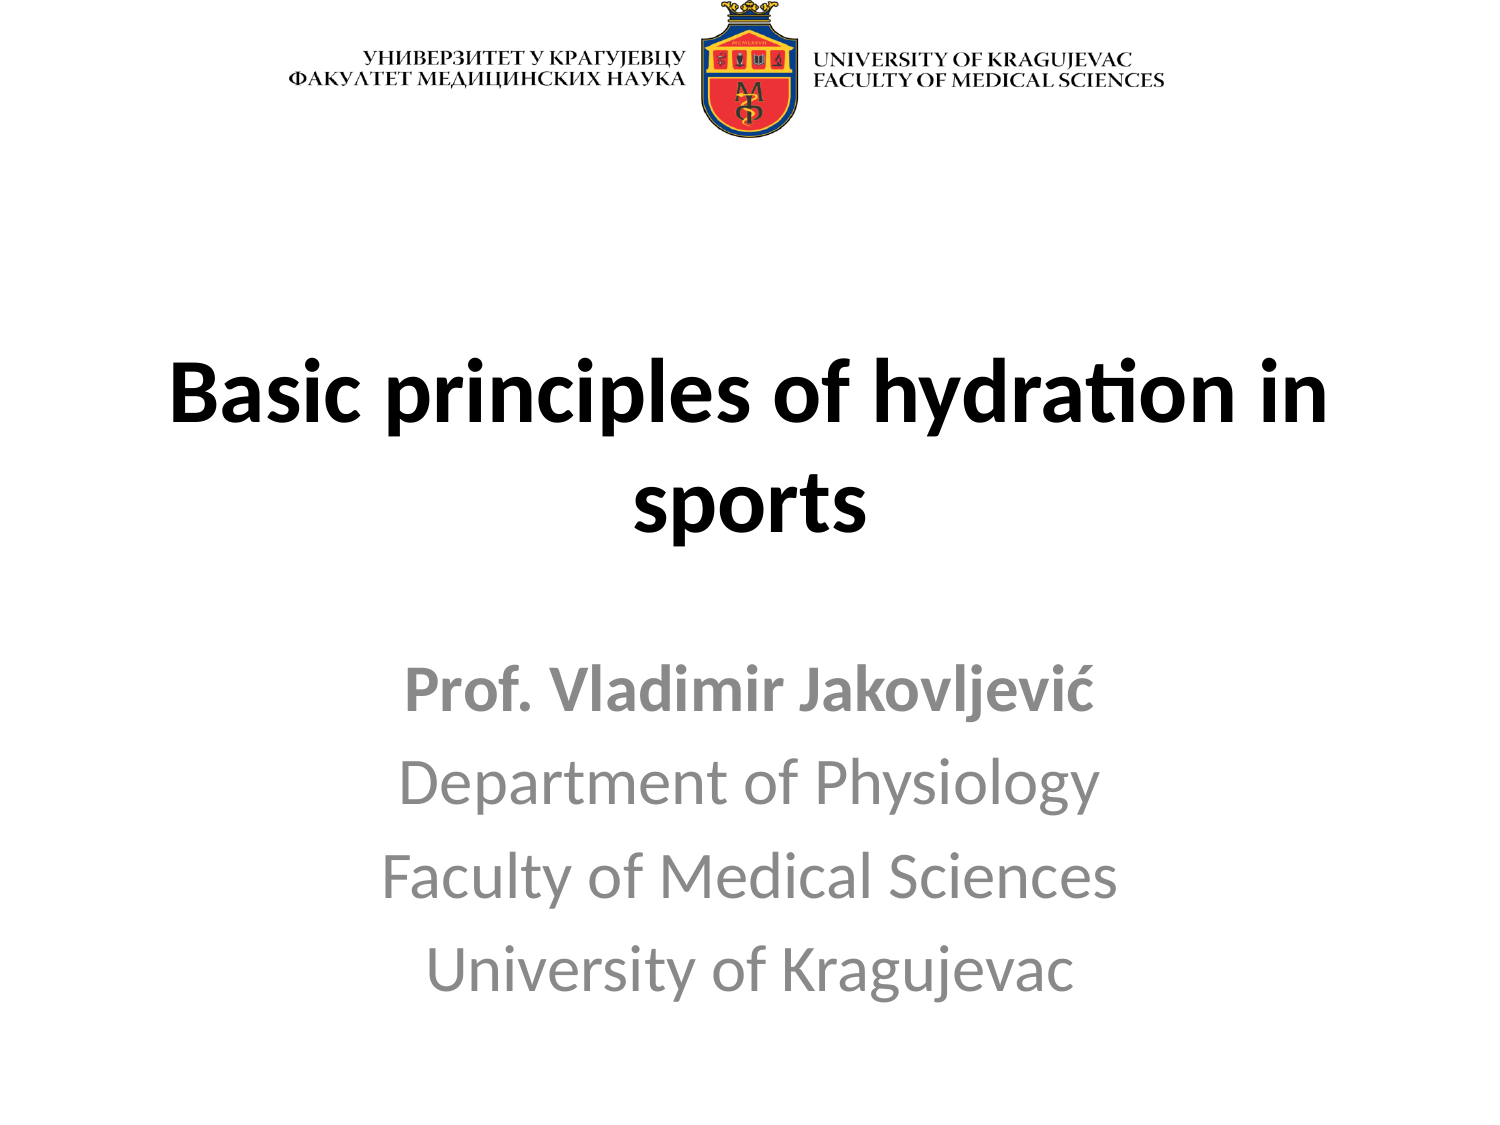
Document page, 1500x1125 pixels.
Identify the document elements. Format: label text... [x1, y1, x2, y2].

title Basic principles of hydration in sports [112, 290, 1388, 591]
subtitle Prof. Vladimir Jakovljević Department of Physiology Faculty of Medical Sciences University of Kragujevac [224, 637, 1276, 1036]
picture [289, 0, 1164, 138]
